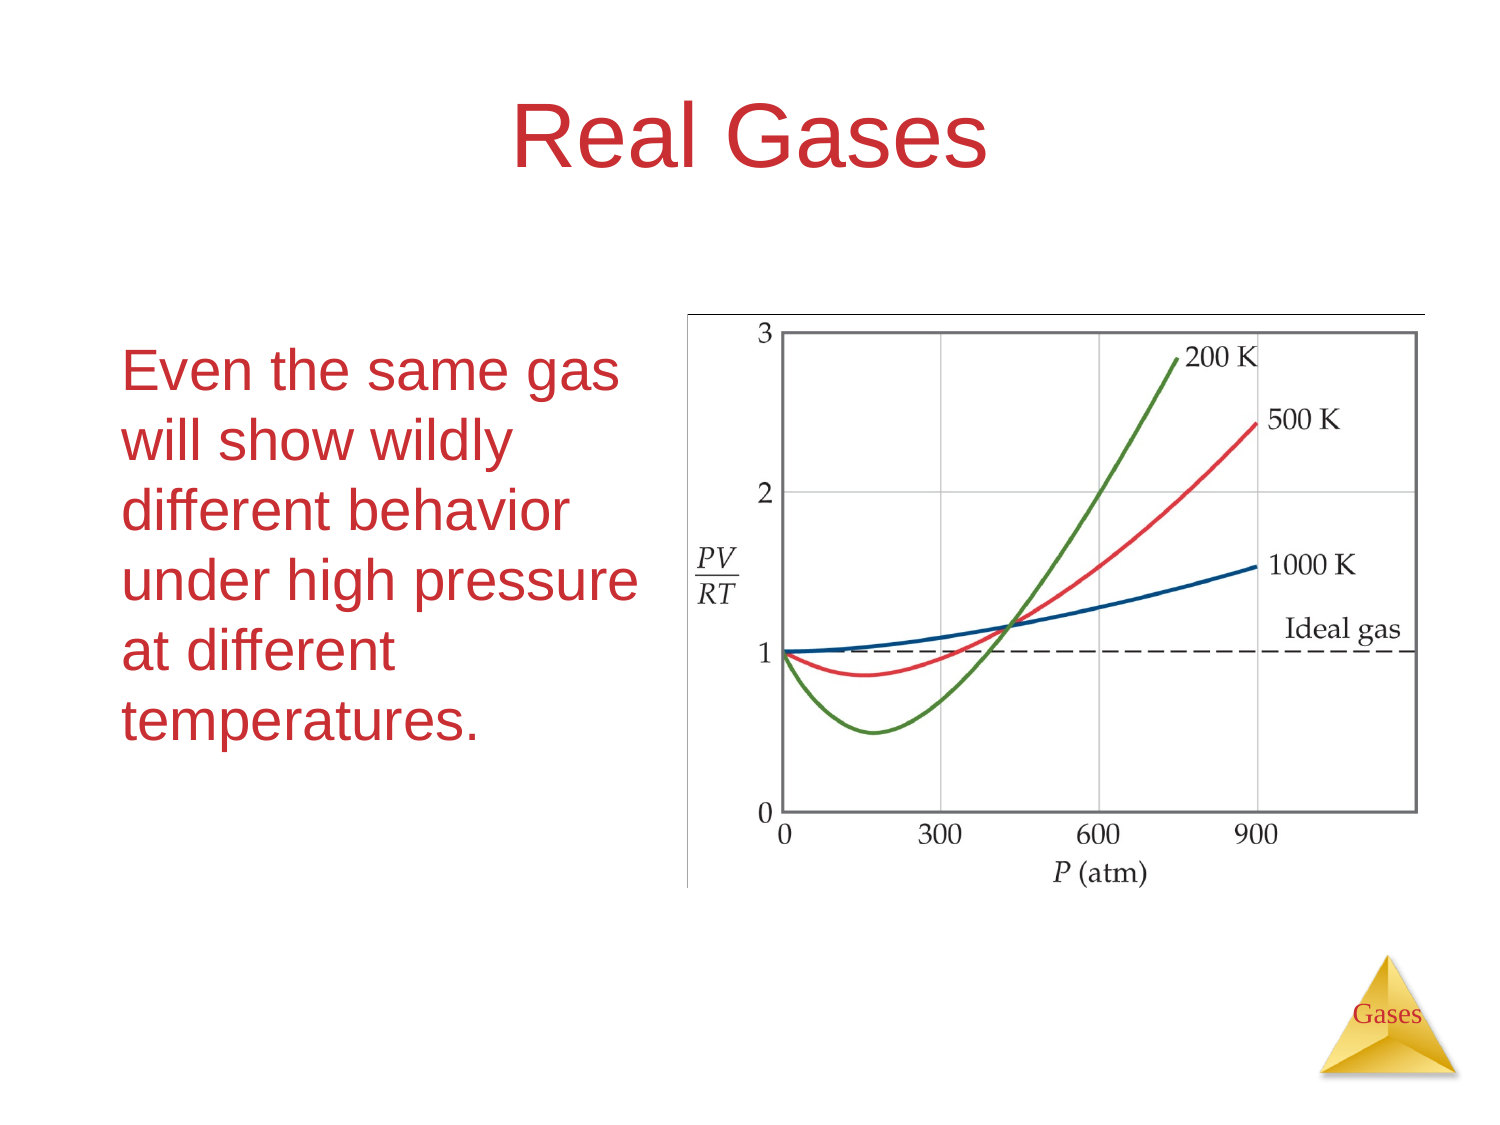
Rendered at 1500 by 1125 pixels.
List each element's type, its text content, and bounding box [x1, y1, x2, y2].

list Even the same gas will show wildly different behavior under high pressure at different temperatures. [49, 324, 676, 1001]
title Real Gases [112, 37, 1388, 226]
picture [1275, 899, 1500, 1125]
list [687, 314, 1426, 888]
